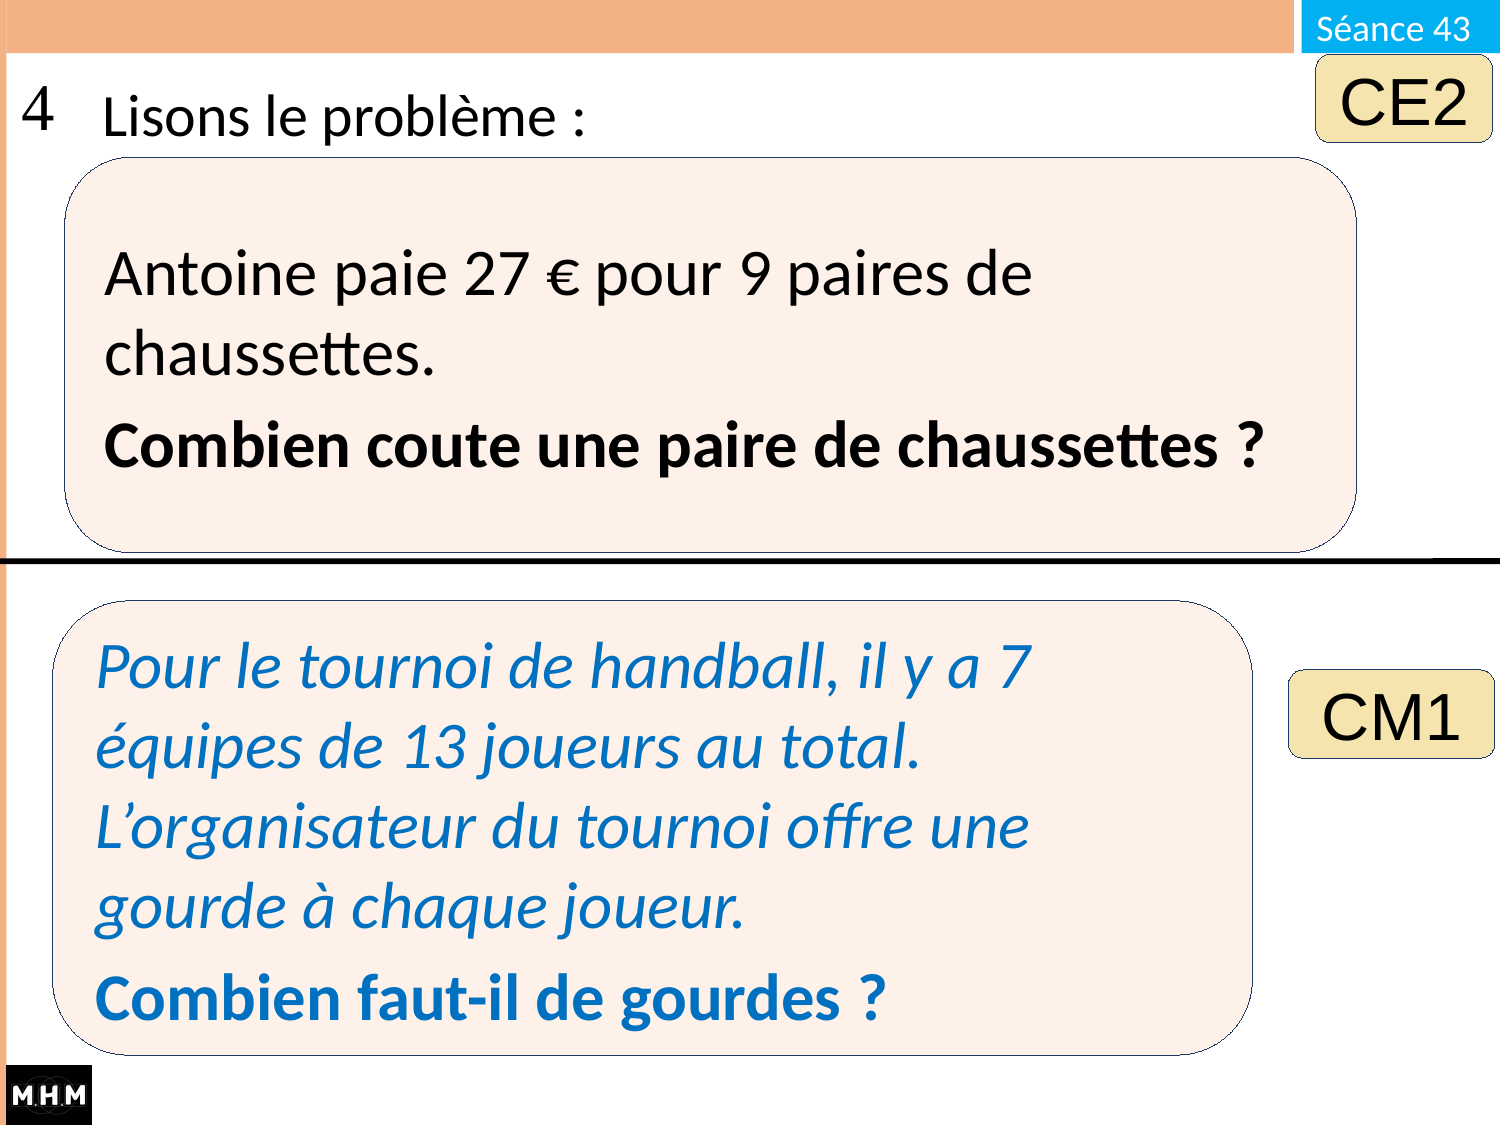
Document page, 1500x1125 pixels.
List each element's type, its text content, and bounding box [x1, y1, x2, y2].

picture [6, 1065, 92, 1125]
title Lisons le problème : [87, 32, 659, 157]
text_box CM1 [1288, 669, 1495, 759]
text_box Antoine paie 27 € pour 9 paires de chaussettes. Combien coute une paire de chaussettes ? [64, 157, 1357, 553]
text_box CE2 [1315, 54, 1493, 143]
text_box Pour le tournoi de handball, il y a 7 équipes de 13 joueurs au total. L’organisateur du tournoi offre une gourde à chaque joueur. Combien faut-il de gourdes ? [52, 600, 1253, 1056]
